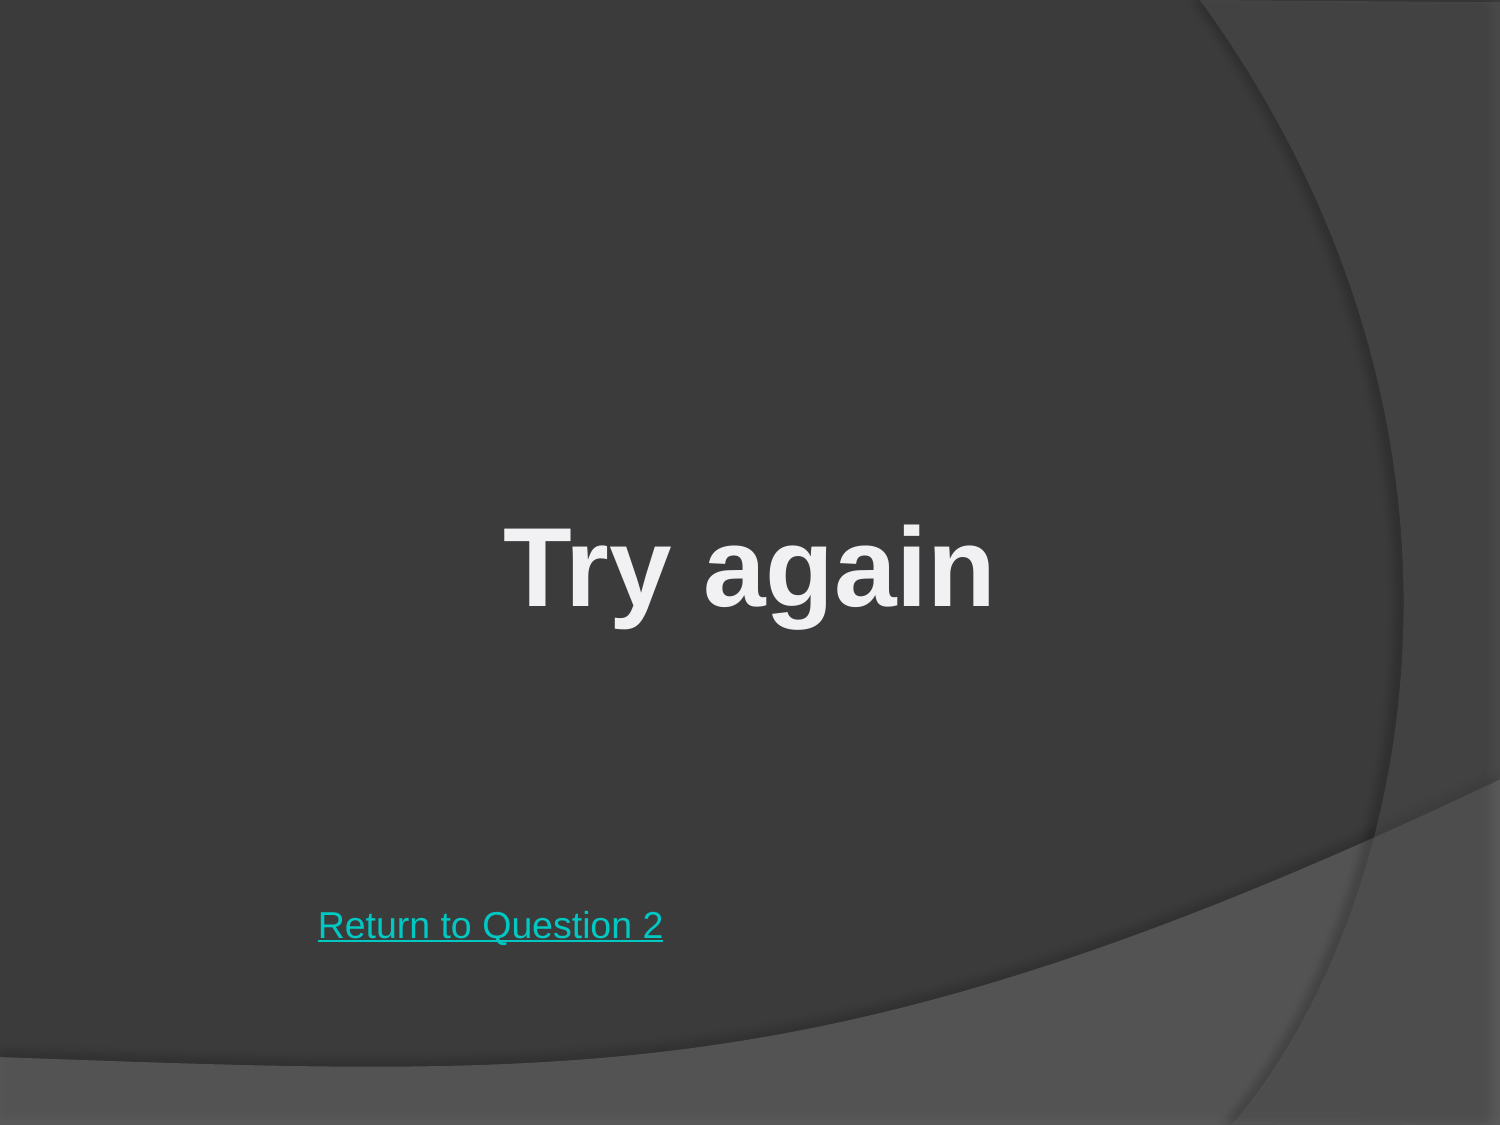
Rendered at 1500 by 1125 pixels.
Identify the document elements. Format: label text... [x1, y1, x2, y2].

text_box Return to Question 2 [303, 893, 679, 953]
text_box Try again [487, 486, 1012, 637]
